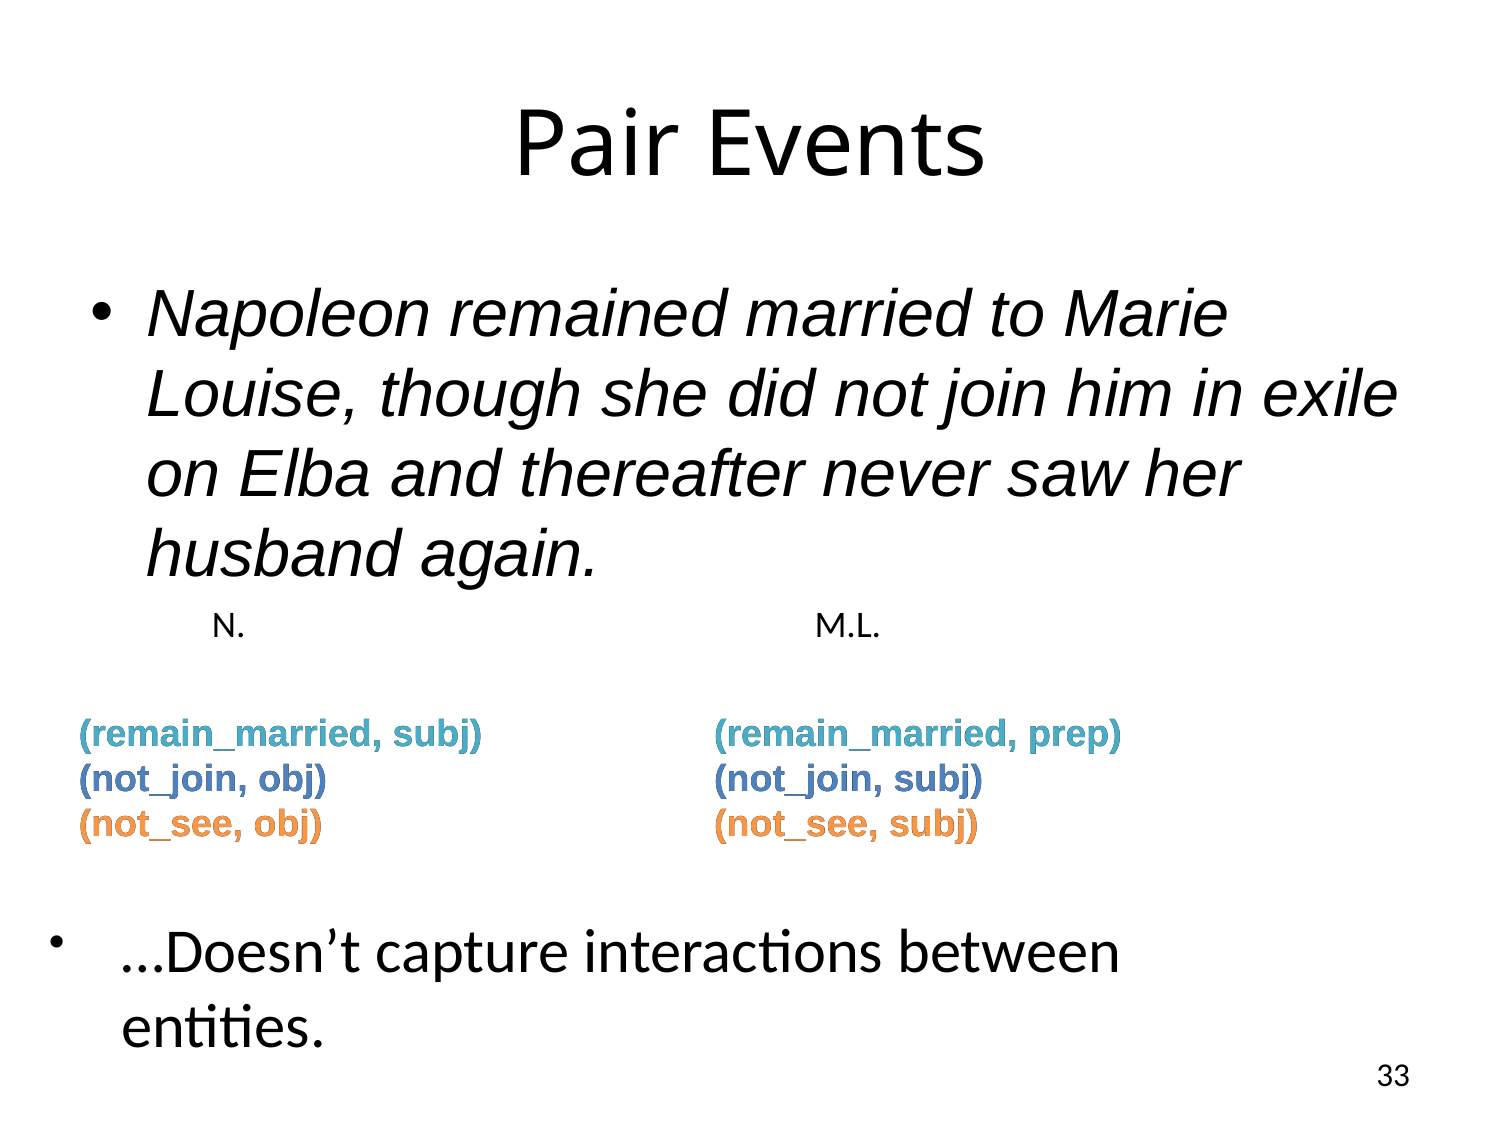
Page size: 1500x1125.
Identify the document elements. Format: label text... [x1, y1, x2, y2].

text_box …Doesn’t capture interactions between entities. [43, 850, 1324, 1120]
text_box M.L. [808, 594, 888, 652]
title Pair Events [75, 45, 1425, 233]
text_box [70, 699, 1134, 854]
slide_number 33 [1324, 1042, 1425, 1103]
text_box N. [206, 594, 252, 652]
list Napoleon remained married to Marie Louise, though she did not join him in exile on Elba and thereafter never saw her husband again. [75, 262, 1425, 1005]
